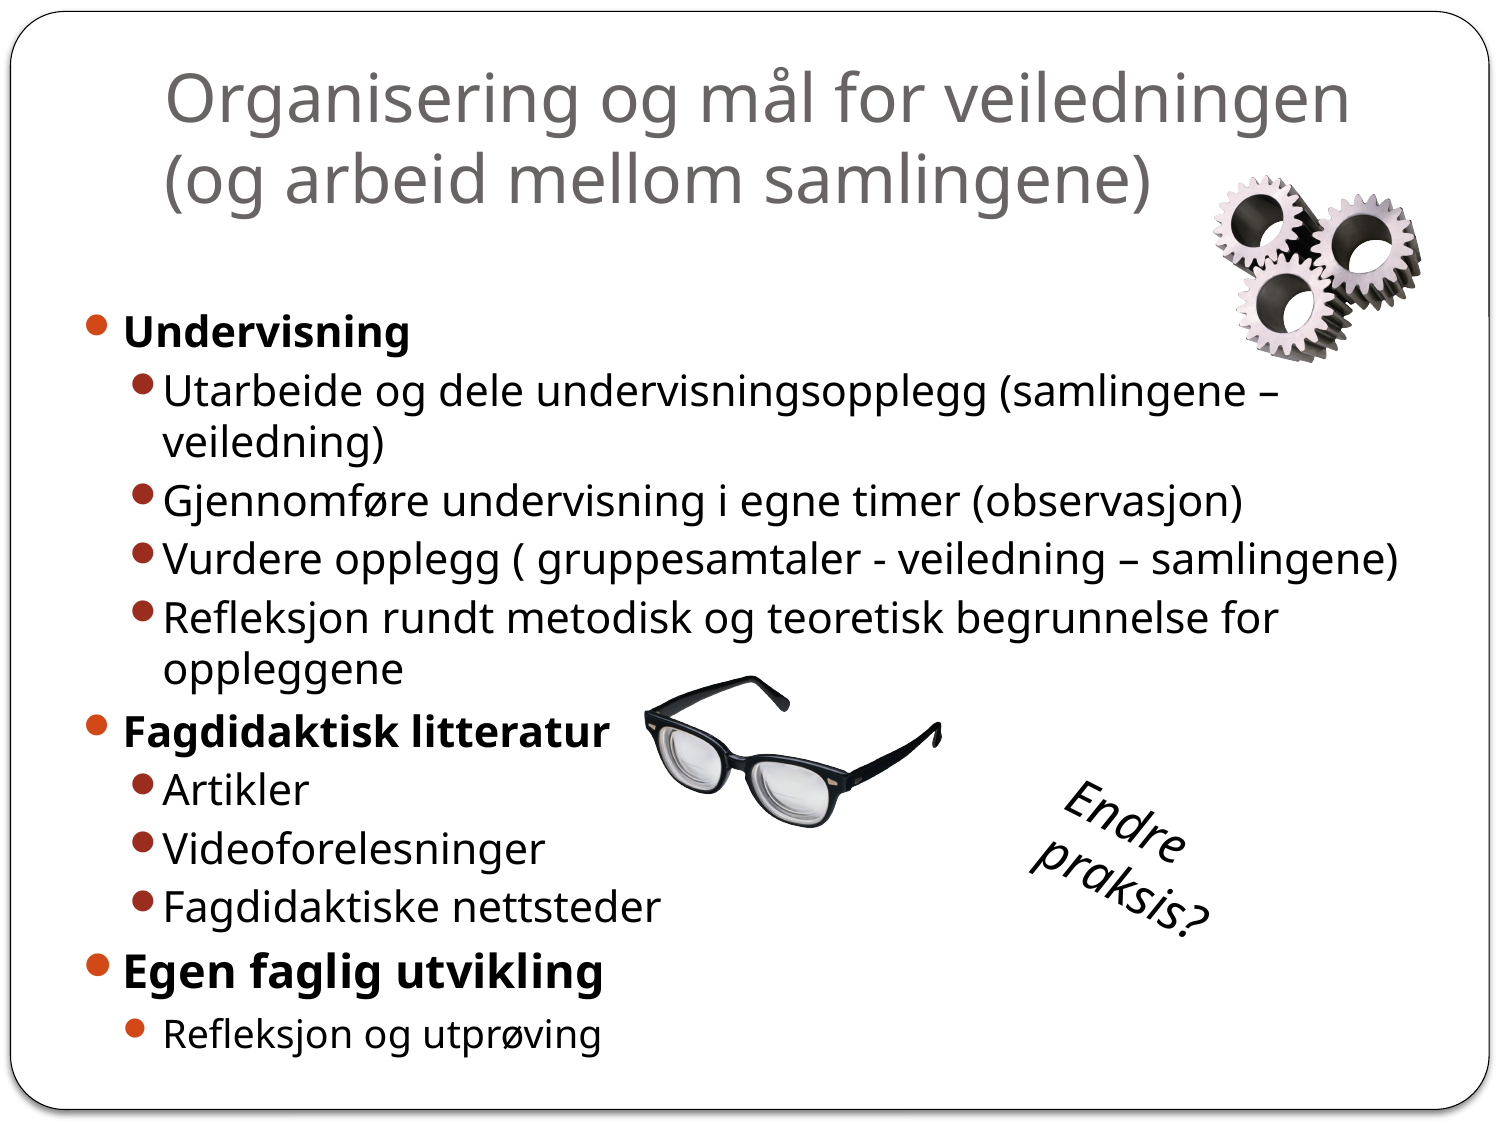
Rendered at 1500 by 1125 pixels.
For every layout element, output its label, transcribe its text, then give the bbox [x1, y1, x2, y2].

text_box Endre praksis? [1014, 751, 1377, 1025]
picture [641, 673, 945, 832]
picture [1208, 172, 1426, 366]
list Undervisning Utarbeide og dele undervisningsopplegg (samlingene –veiledning) Gjennomføre undervisning i egne timer (observasjon) Vurdere opplegg ( gruppesamtaler - veiledning – samlingene) Refleksjon rundt metodisk og teoretisk begrunnelse for oppleggene Fagdidaktisk litteratur Artikler Videoforelesninger Fagdidaktiske nettsteder Egen faglig utvikling Refleksjon og utprøving [68, 296, 1425, 1084]
title Organisering og mål for veiledningen (og arbeid mellom samlingene) [150, 44, 1425, 233]
